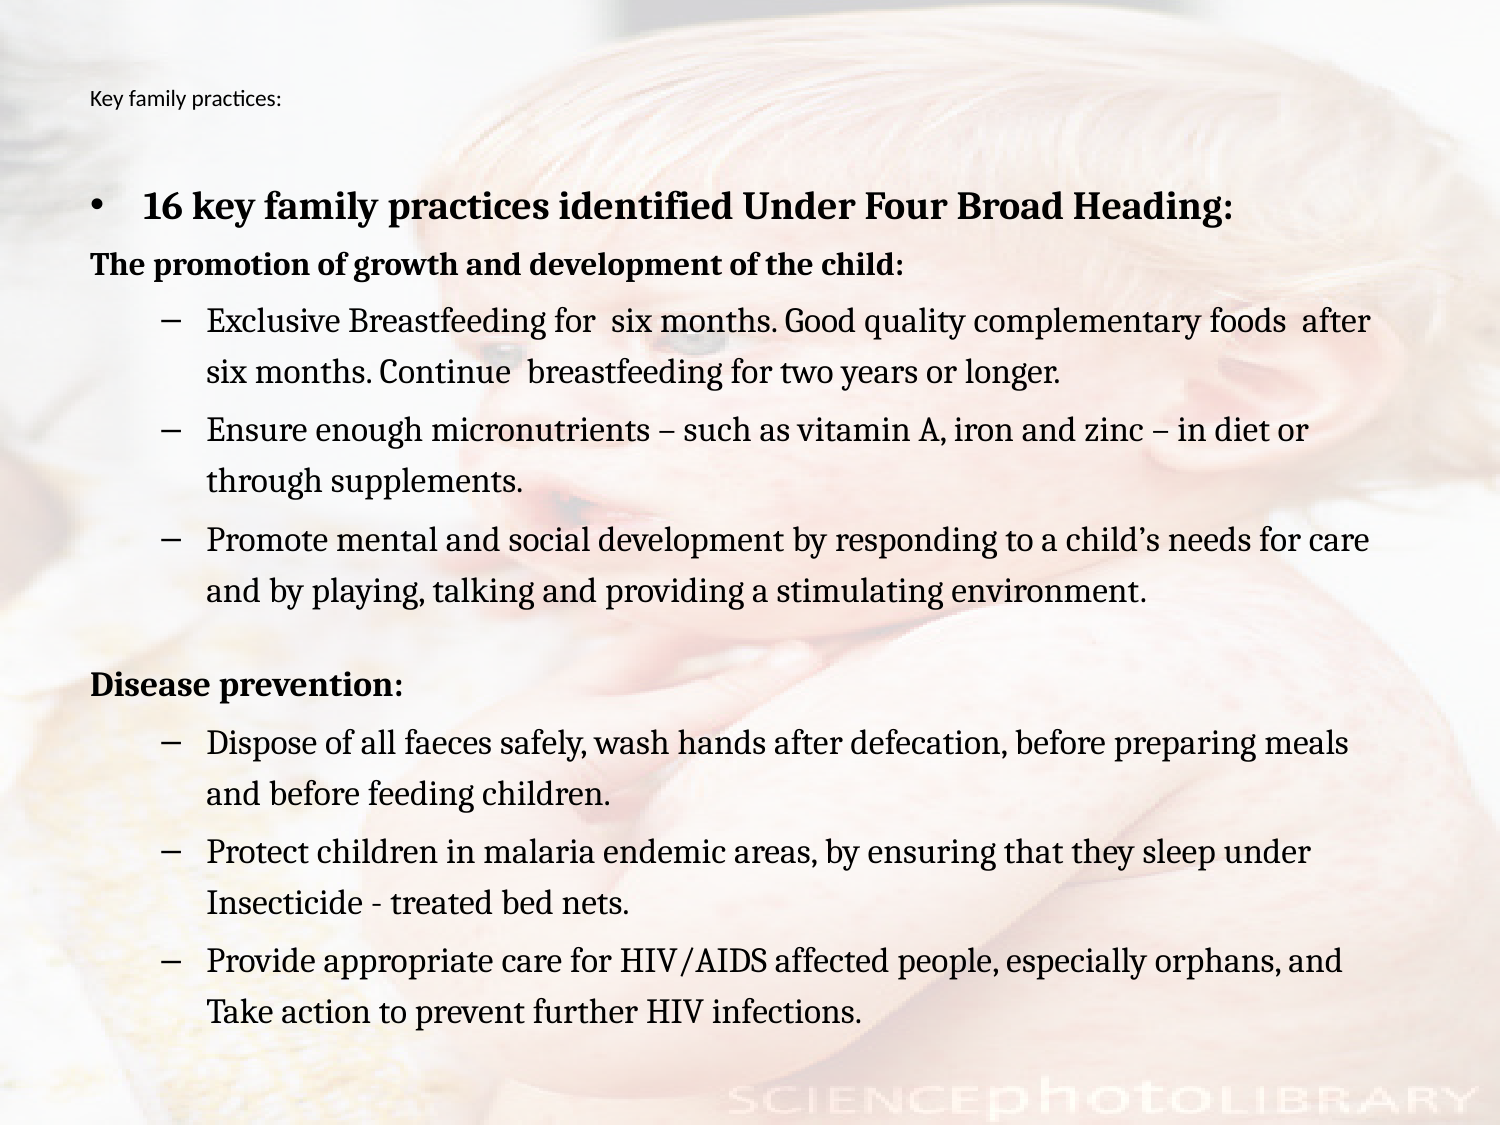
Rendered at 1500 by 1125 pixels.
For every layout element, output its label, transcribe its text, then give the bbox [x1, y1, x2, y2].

title Key family practices: [75, 45, 1425, 150]
list 16 key family practices identified Under Four Broad Heading: The promotion of growth and development of the child: Exclusive Breastfeeding for six months. Good quality complementary foods after six months. Continue breastfeeding for two years or longer. Ensure enough micronutrients – such as vitamin A, iron and zinc – in diet or through supplements. Promote mental and social development by responding to a child’s needs for care and by playing, talking and providing a stimulating environment. Disease prevention: Dispose of all faeces safely, wash hands after defecation, before preparing meals and before feeding children. Protect children in malaria endemic areas, by ensuring that they sleep under Insecticide - treated bed nets. Provide appropriate care for HIV/AIDS affected people, especially orphans, and Take action to prevent further HIV infections. [75, 162, 1425, 1050]
